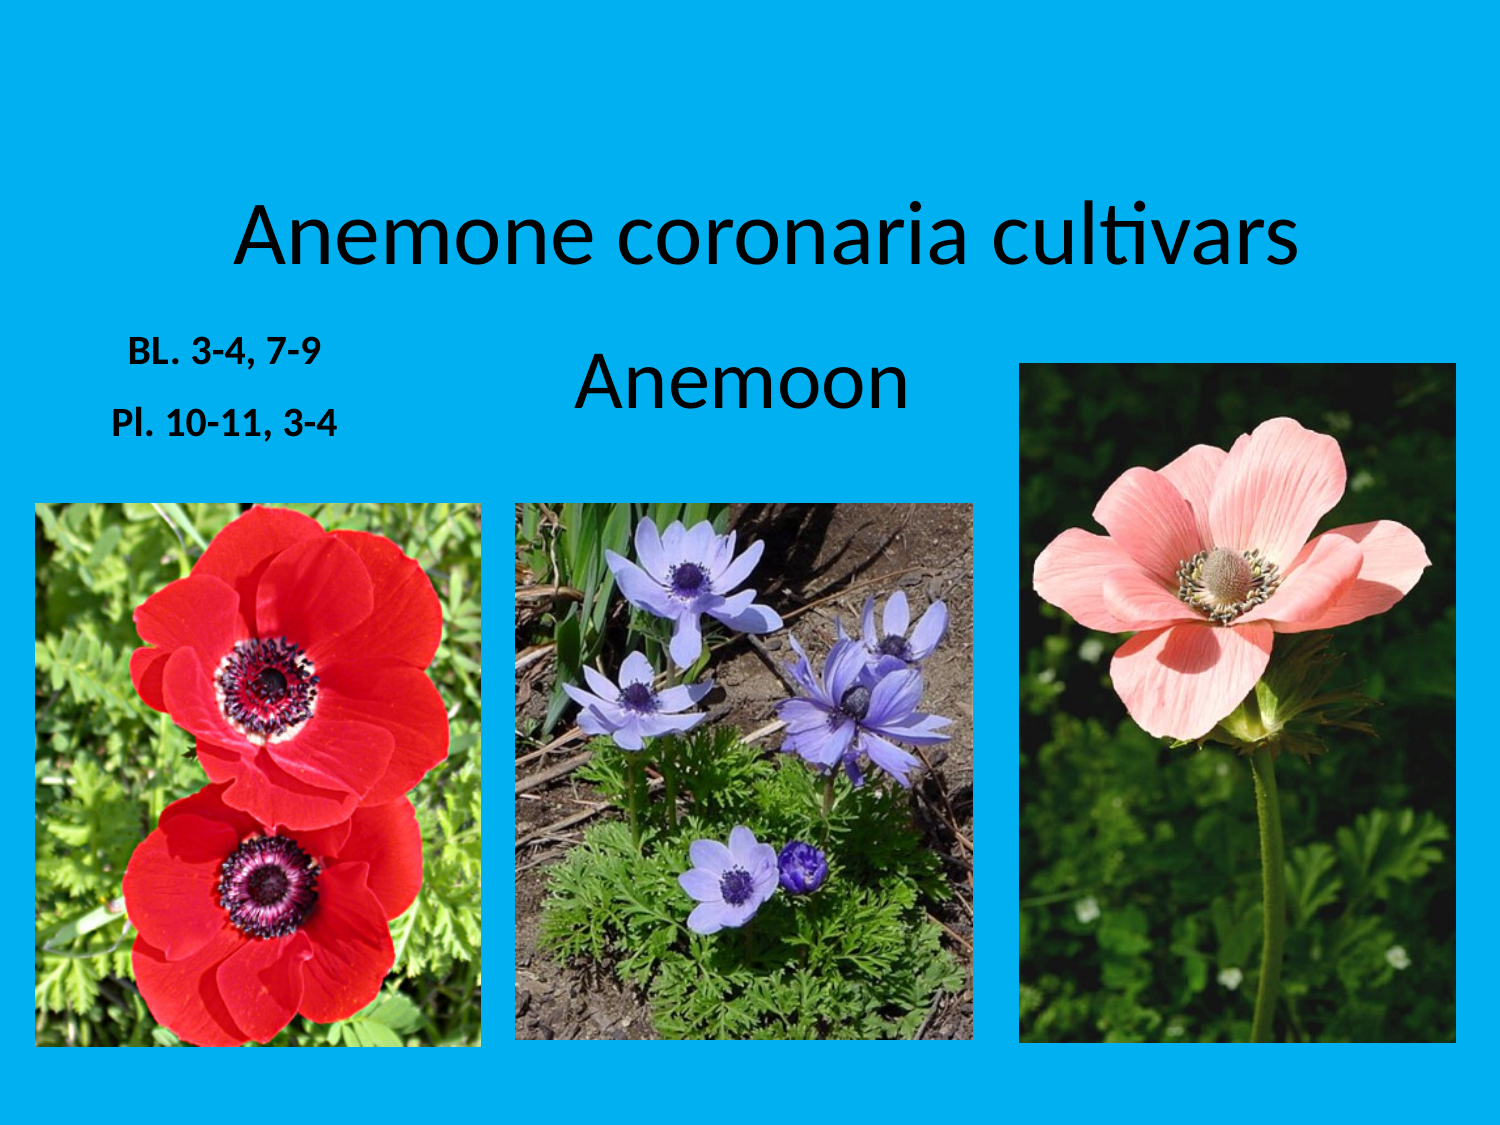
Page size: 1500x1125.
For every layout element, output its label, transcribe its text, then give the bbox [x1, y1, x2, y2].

text_box BL. 3-4, 7-9 [113, 315, 337, 381]
picture [36, 504, 480, 1046]
picture [516, 504, 972, 1039]
text_box Anemone coronaria cultivars [130, 107, 1406, 349]
picture [1020, 364, 1455, 1042]
title Anemoon [105, 316, 1381, 434]
text_box Pl. 10-11, 3-4 [96, 387, 353, 453]
